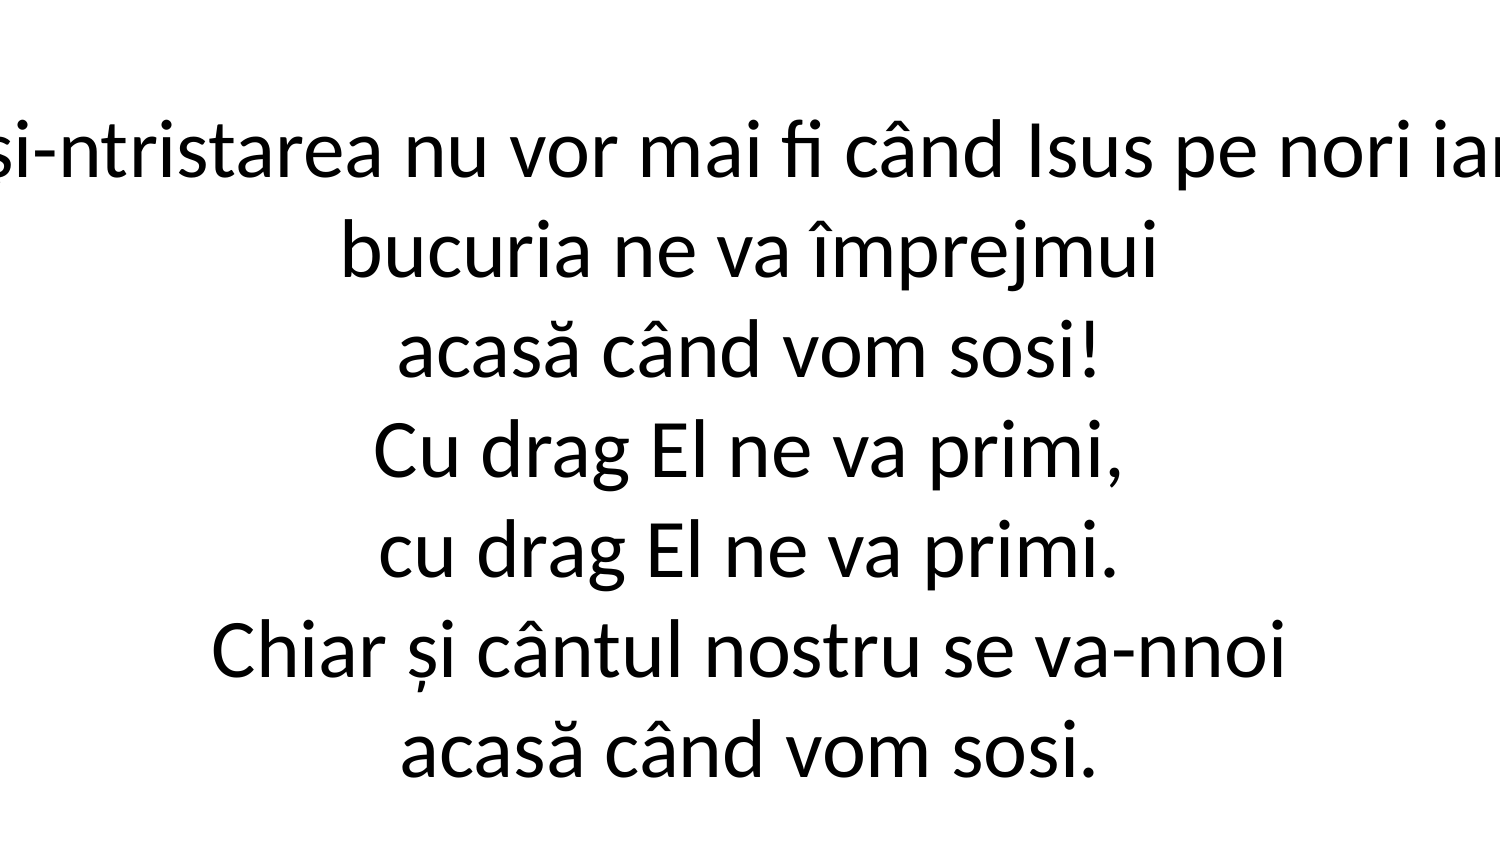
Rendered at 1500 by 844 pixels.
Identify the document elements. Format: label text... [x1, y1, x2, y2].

text_box 2. Spaima și-ntristarea nu vor mai fi când Isus pe nori iar va reveni, bucuria ne va împrejmui acasă când vom sosi! Cu drag El ne va primi, cu drag El ne va primi. Chiar și cântul nostru se va-nnoi acasă când vom sosi. [0, 42, 1500, 802]
